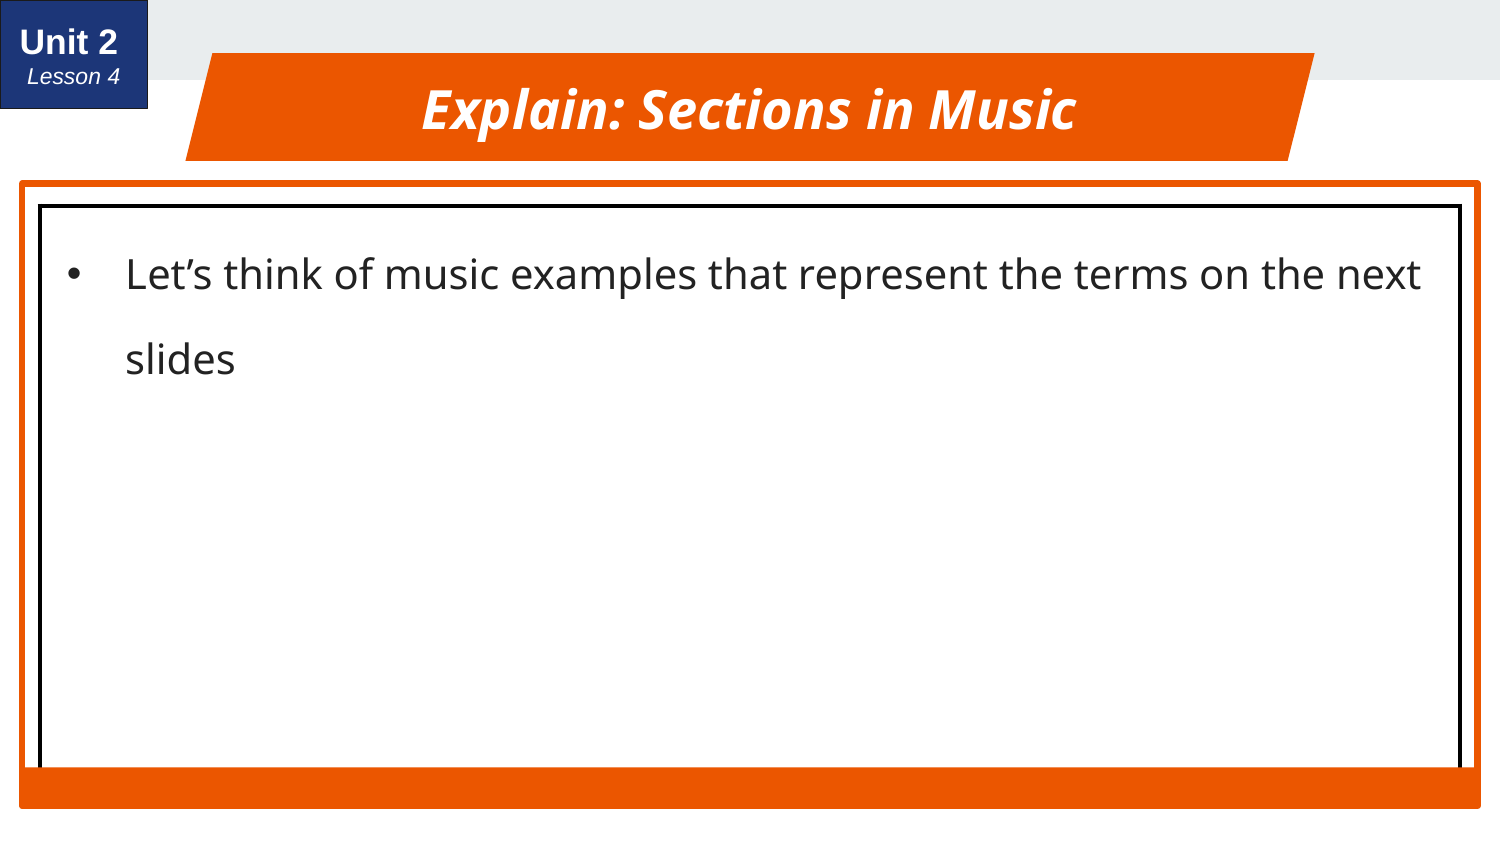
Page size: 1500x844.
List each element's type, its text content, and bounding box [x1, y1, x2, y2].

picture [25, 186, 1475, 804]
text_box [185, 53, 1315, 161]
title Explain: Sections in Music [221, 60, 1279, 155]
text_box Unit 2 Lesson 4 [0, 0, 148, 109]
